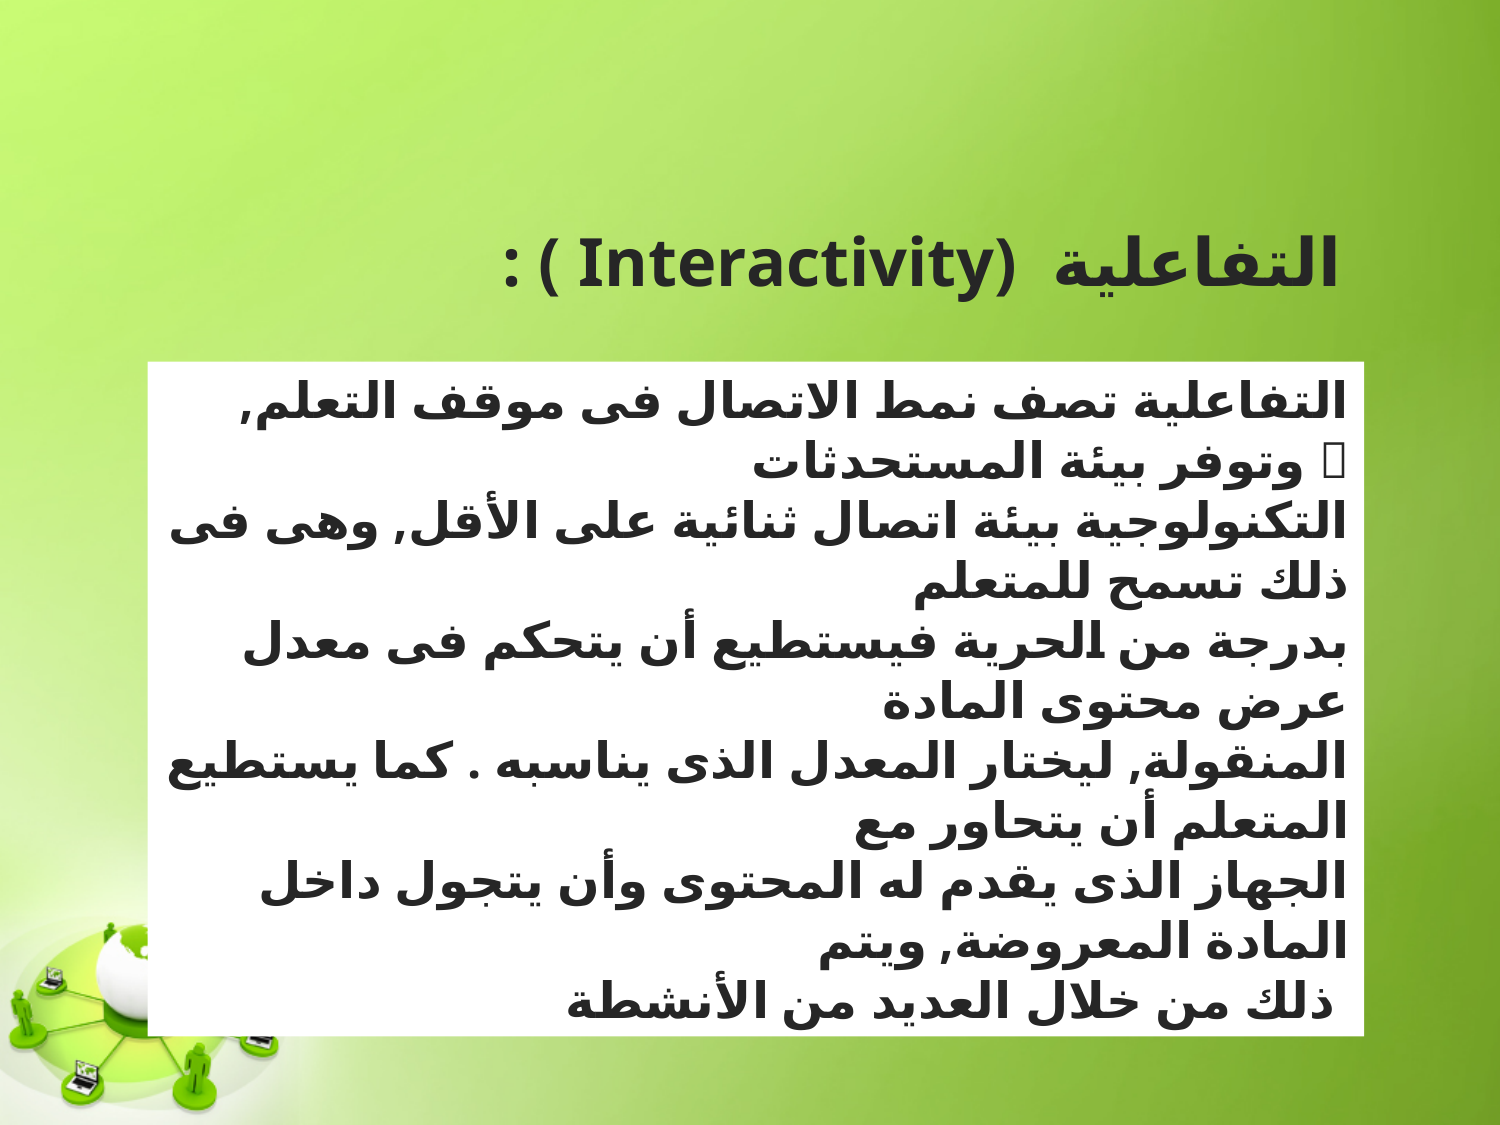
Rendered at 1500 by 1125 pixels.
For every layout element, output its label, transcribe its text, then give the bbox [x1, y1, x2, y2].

picture [0, 0, 1500, 1125]
list : ( Interactivity) التفاعلية [156, 212, 1357, 327]
text_box التفاعلية تصف نمط الاتصال فى موقف التعلم, وتوفر بيئة المستحدثات  التكنولوجية بيئة اتصال ثنائية على الأقل, وهى فى ذلك تسمح للمتعلم بدرجة من الحرية فيستطيع أن يتحكم فى معدل عرض محتوى المادة المنقولة, ليختار المعدل الذى يناسبه . كما يستطيع المتعلم أن يتحاور مع الجهاز الذى يقدم له المحتوى وأن يتجول داخل المادة المعروضة, ويتم ذلك من خلال العديد من الأنشطة. [147, 361, 1365, 1037]
